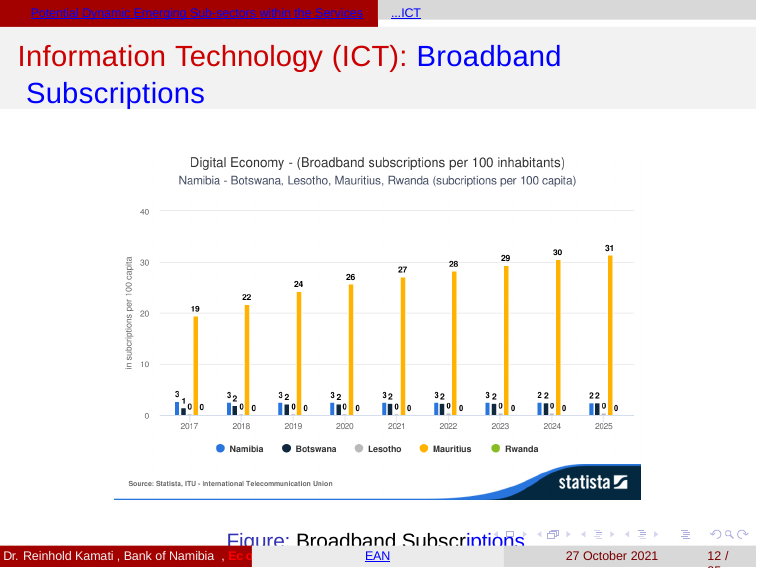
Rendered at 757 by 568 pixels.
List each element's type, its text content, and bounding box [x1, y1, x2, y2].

text_box Information Technology (ICT): Broadband Subscriptions [0, 26, 756, 109]
text_box Figure: Broadband Subscriptions [224, 525, 532, 545]
text_box ...ICT [377, 0, 756, 20]
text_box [251, 545, 757, 568]
picture [114, 157, 642, 500]
text_box Potential Dynamic Emerging Sub-sectors within the Services [28, 2, 367, 20]
slide_number Dr. Reinhold Kamati , Bank of Namibia , Ec [1, 546, 248, 568]
